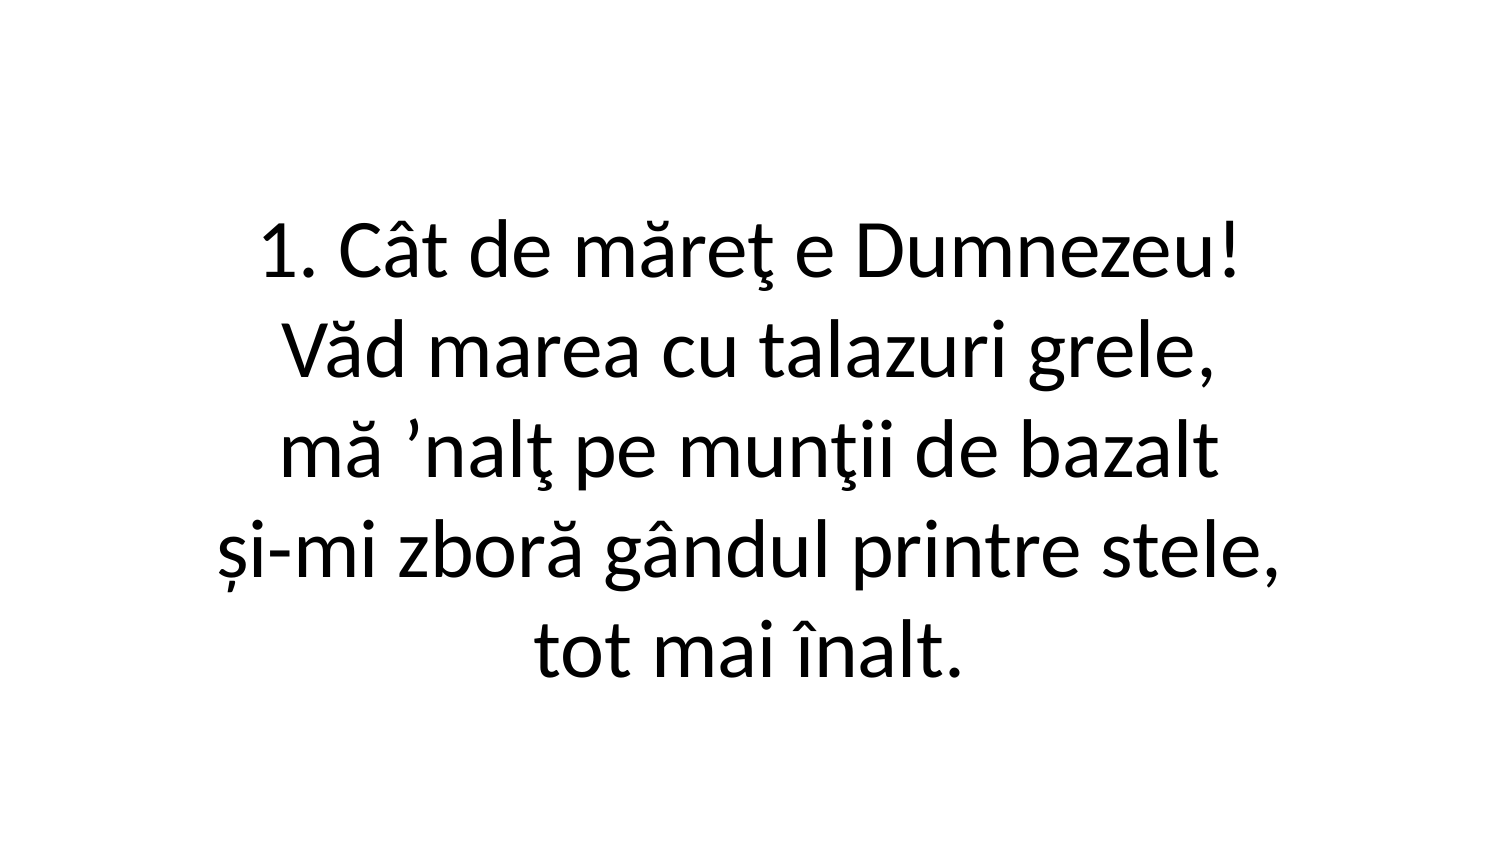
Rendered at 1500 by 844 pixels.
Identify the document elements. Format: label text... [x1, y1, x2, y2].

text_box 1. Cât de măreţ e Dumnezeu! Văd marea cu talazuri grele, mă ʼnalţ pe munţii de bazalt și-mi zboră gândul printre stele, tot mai înalt. [201, 142, 1299, 702]
